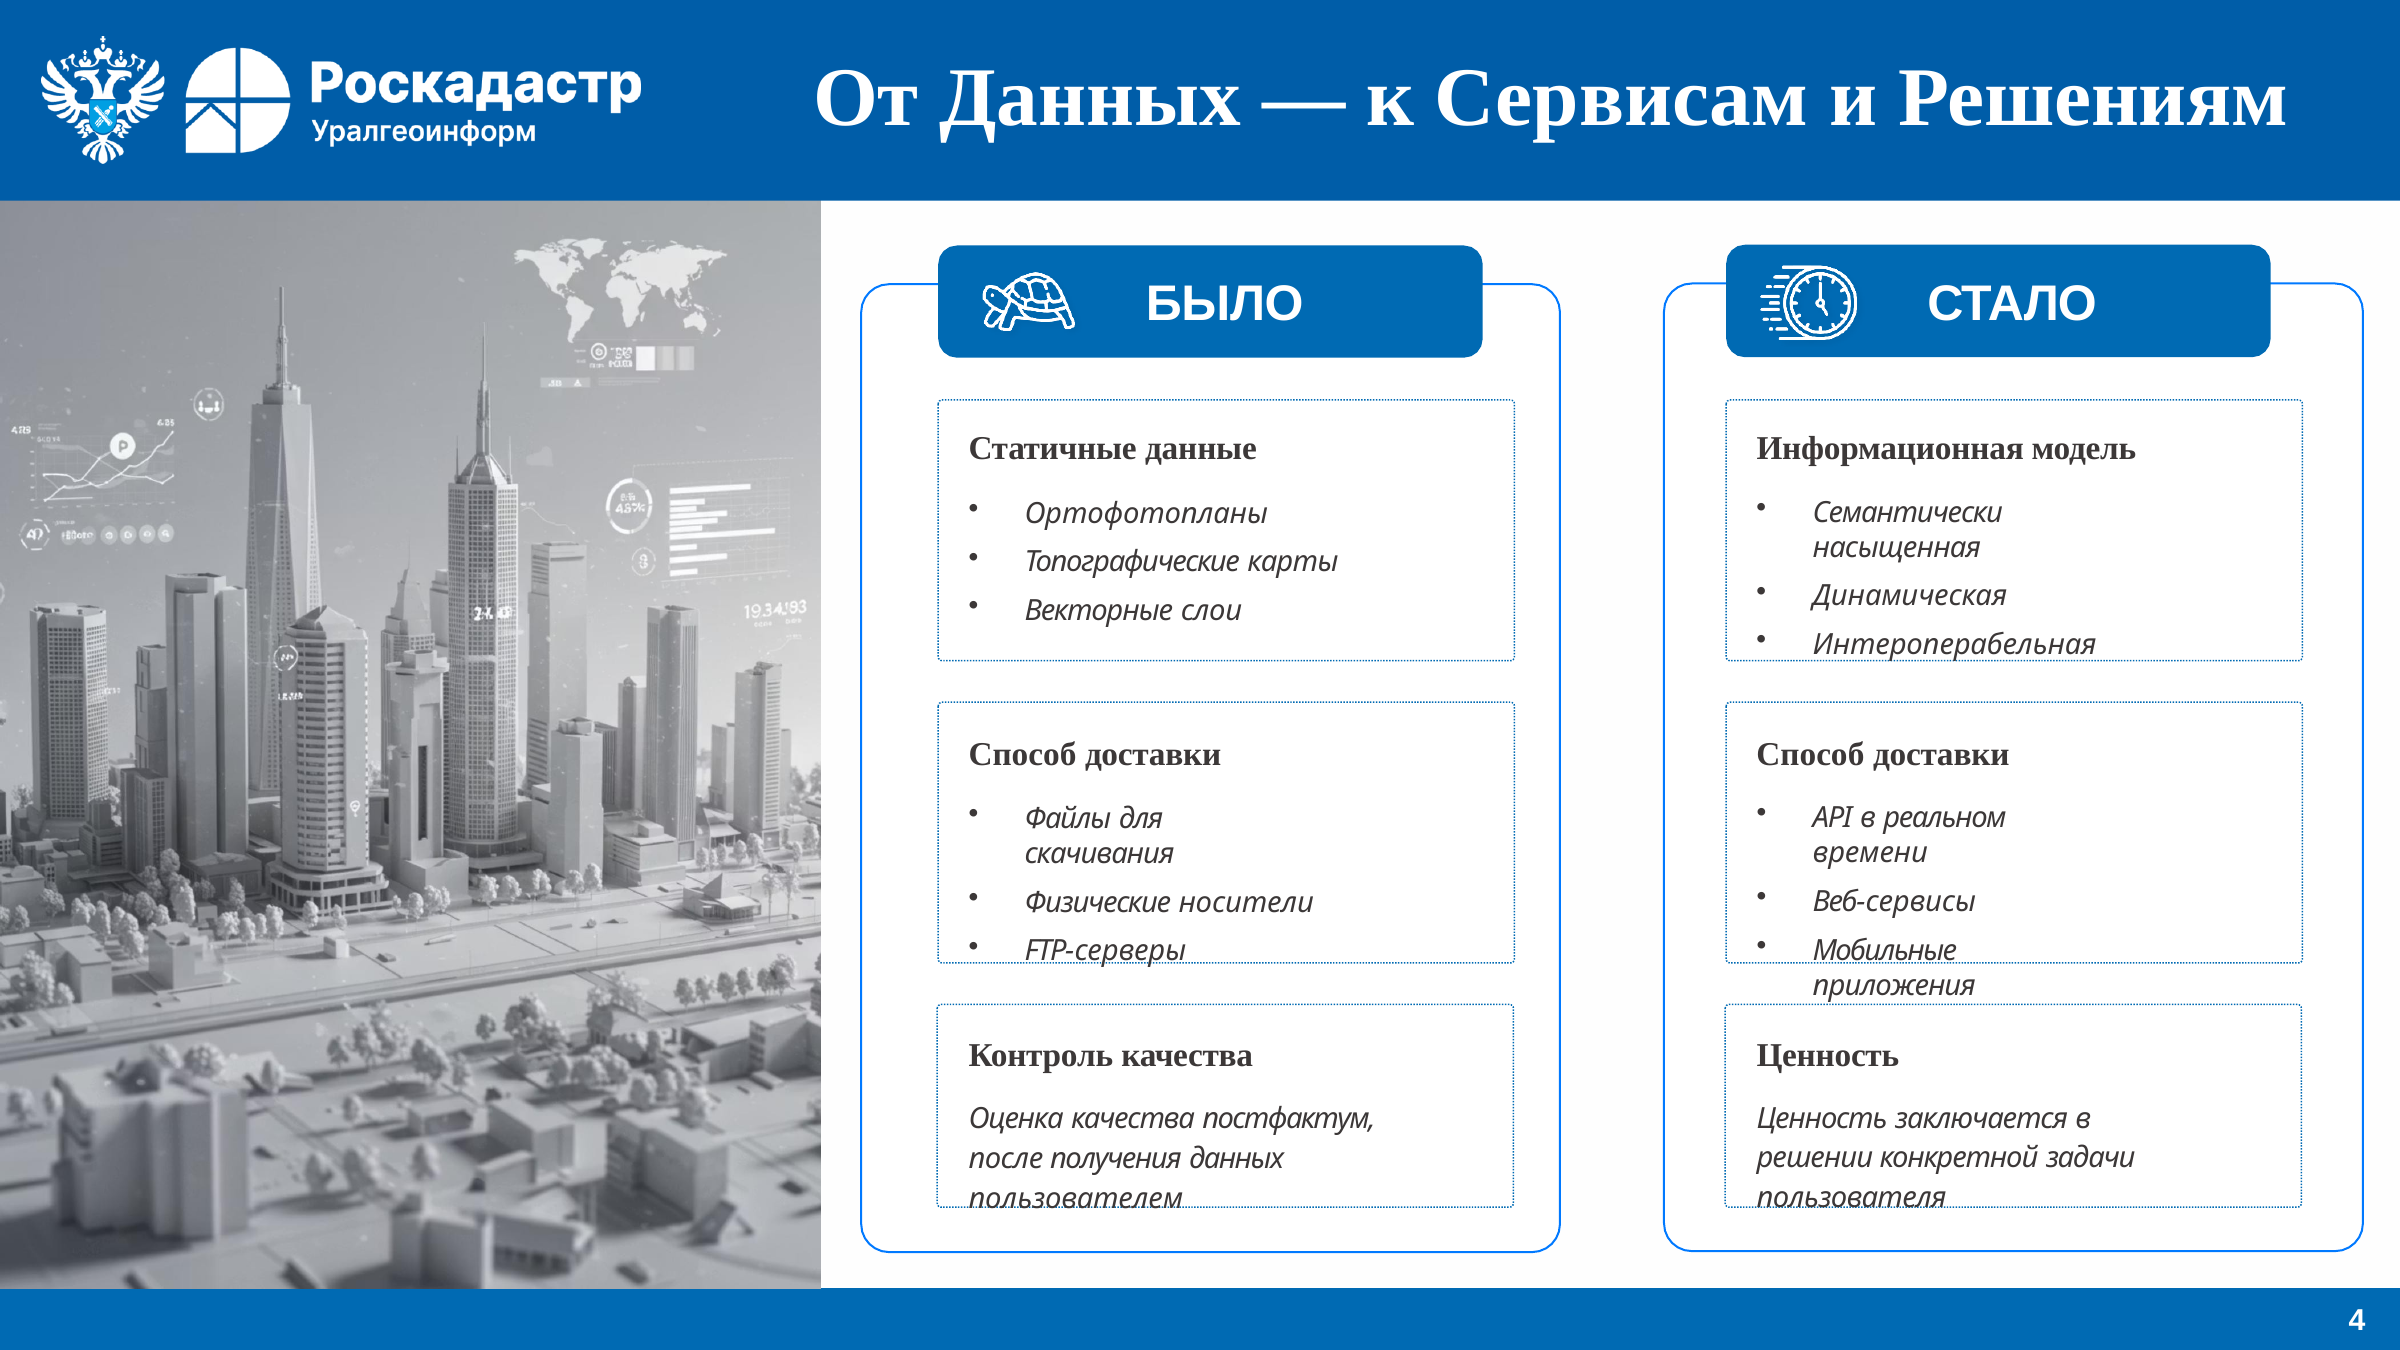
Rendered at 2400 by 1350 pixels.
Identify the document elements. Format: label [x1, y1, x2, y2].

text_box [936, 1003, 1515, 1209]
text_box [937, 268, 1516, 662]
text_box [1725, 701, 2304, 965]
text_box [859, 245, 1562, 1254]
text_box [0, 0, 2400, 1350]
text_box [1725, 261, 2304, 662]
text_box [1724, 1003, 2303, 1209]
text_box [937, 701, 1516, 965]
text_box [1662, 244, 2365, 1253]
